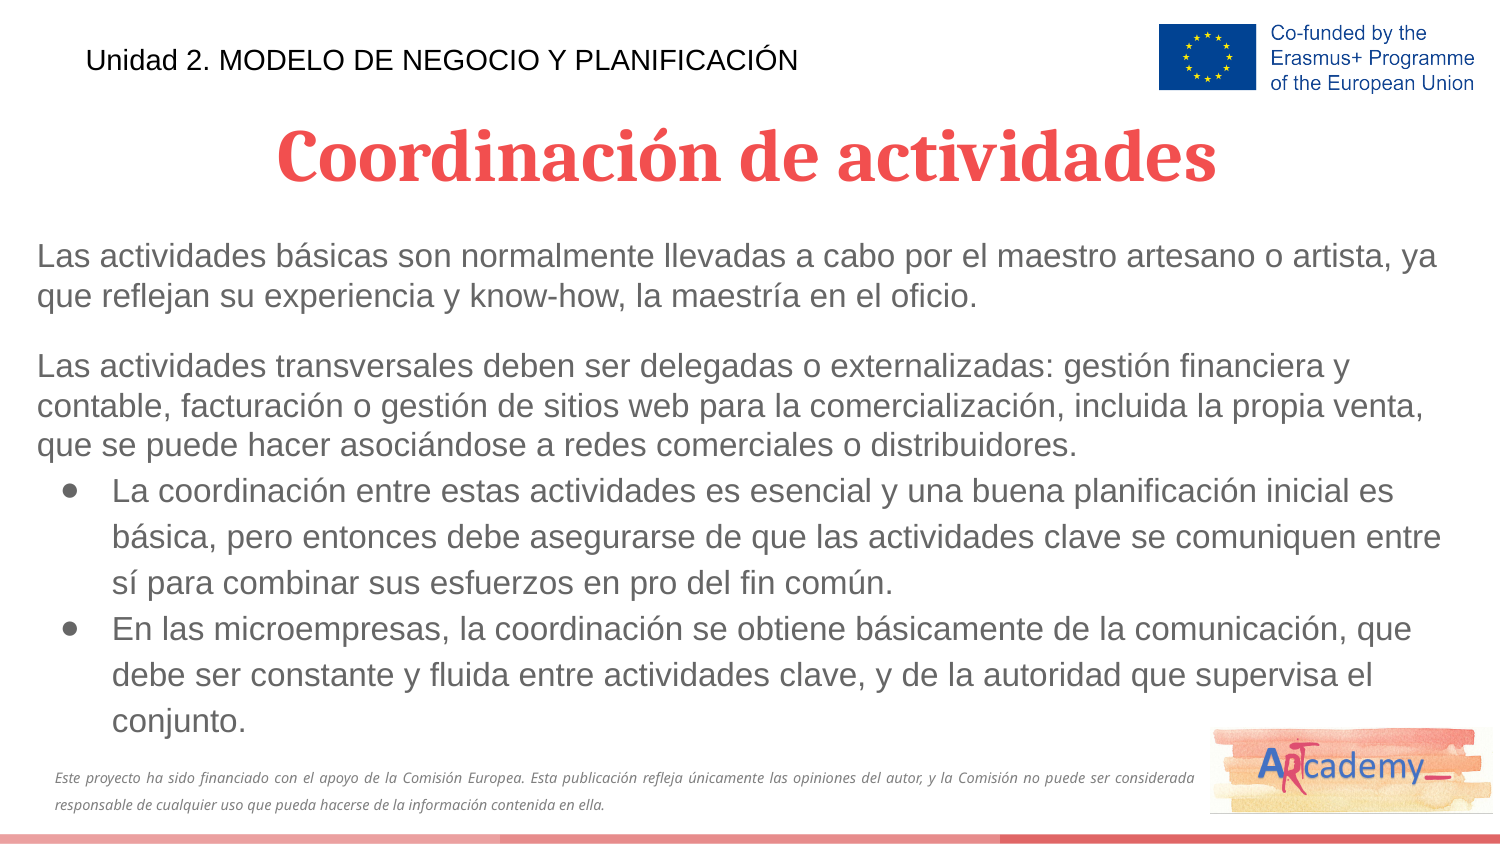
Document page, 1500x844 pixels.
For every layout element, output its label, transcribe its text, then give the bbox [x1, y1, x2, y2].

picture [1210, 709, 1493, 844]
text_box Este proyecto ha sido financiado con el apoyo de la Comisión Europea. Esta publicación refleja únicamente las opiniones del autor, y la Comisión no puede ser considerada responsable de cualquier uso que pueda hacerse de la información contenida en ella. [39, 759, 1205, 805]
list Las actividades básicas son normalmente llevadas a cabo por el maestro artesano o artista, ya que reflejan su experiencia y know-how, la maestría en el oficio. Las actividades transversales deben ser delegadas o externalizadas: gestión financiera y contable, facturación o gestión de sitios web para la comercialización, incluida la propia venta, que se puede hacer asociándose a redes comerciales o distribuidores. La coordinación entre estas actividades es esencial y una buena planificación inicial es básica, pero entonces debe asegurarse de que las actividades clave se comuniquen entre sí para combinar sus esfuerzos en pro del fin común. En las microempresas, la coordinación se obtiene básicamente de la comunicación, que debe ser constante y fluida entre actividades clave, y de la autoridad que supervisa el conjunto. [21, 219, 1474, 732]
text_box Unidad 2. MODELO DE NEGOCIO Y PLANIFICACIÓN [70, 33, 855, 119]
picture [1158, 24, 1474, 94]
title Coordinación de actividades [9, 84, 1487, 212]
